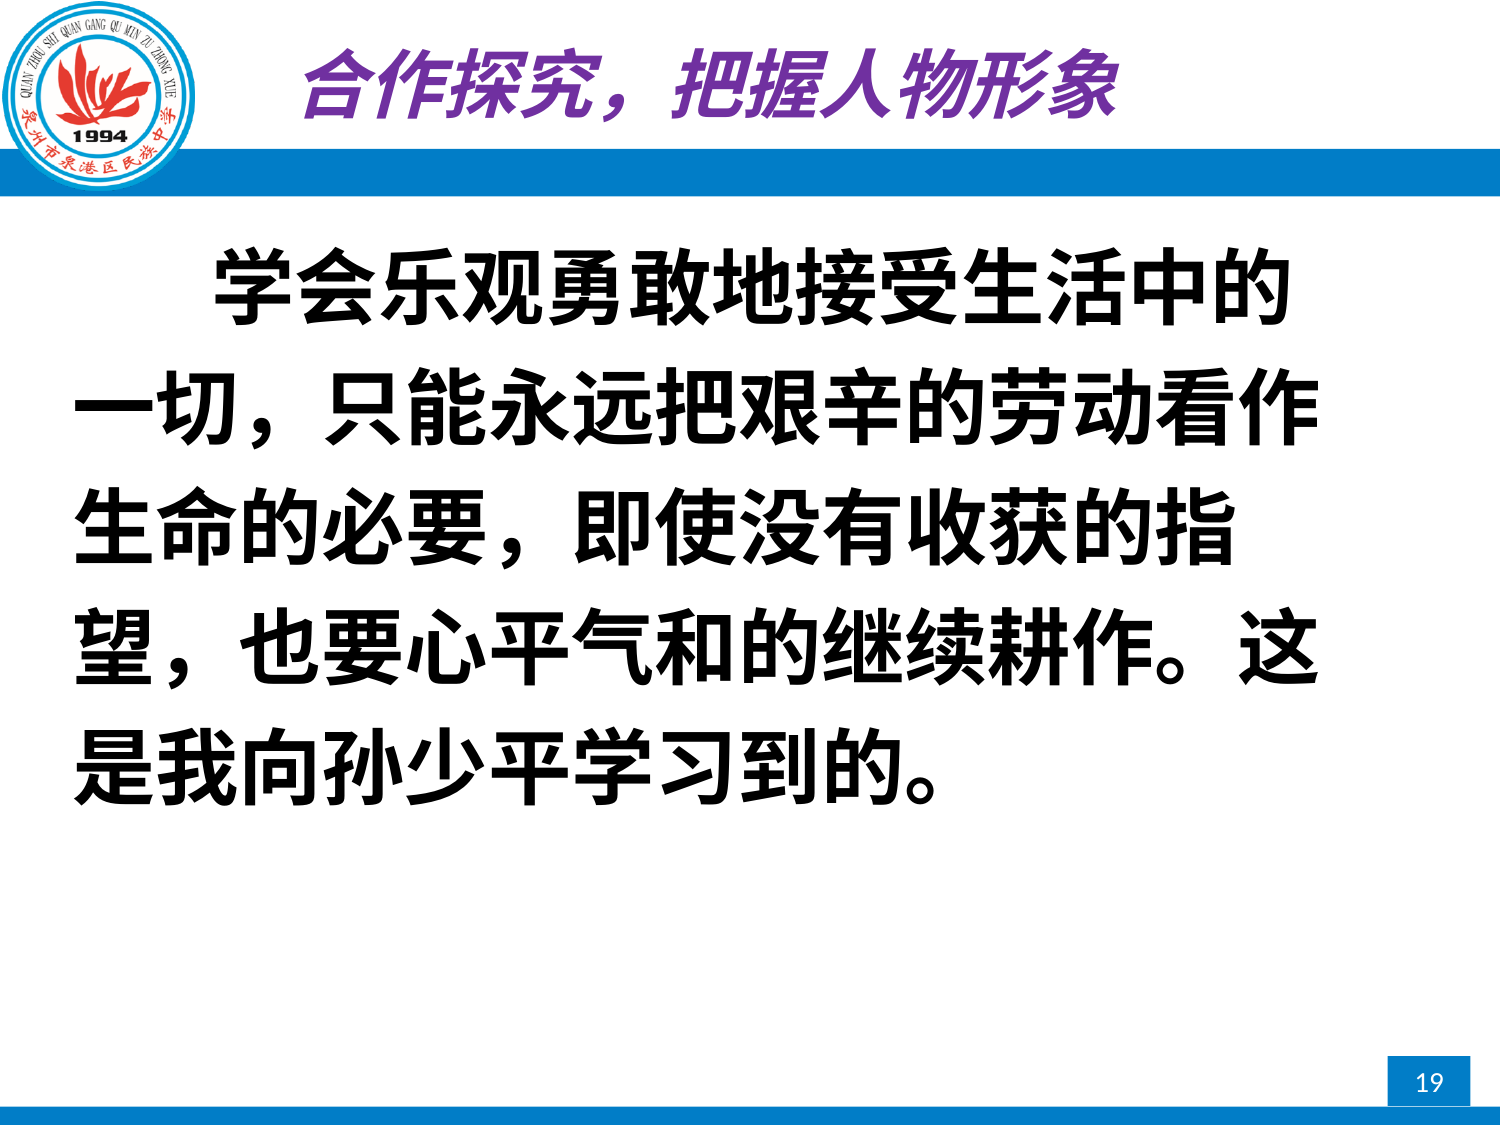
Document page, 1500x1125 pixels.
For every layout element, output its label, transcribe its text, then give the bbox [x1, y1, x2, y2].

picture [2, 107, 78, 191]
text_box 合作探究，把握人物形象 [277, 30, 1258, 135]
picture [120, 114, 195, 191]
picture [9, 6, 189, 186]
picture [2, 1, 88, 86]
text_box 学会乐观勇敢地接受生活中的一切，只能永远把艰辛的劳动看作生命的必要，即使没有收获的指望，也要心平气和的继续耕作。这是我向孙少平学习到的。 [1, 208, 1372, 1035]
picture [110, 1, 195, 79]
